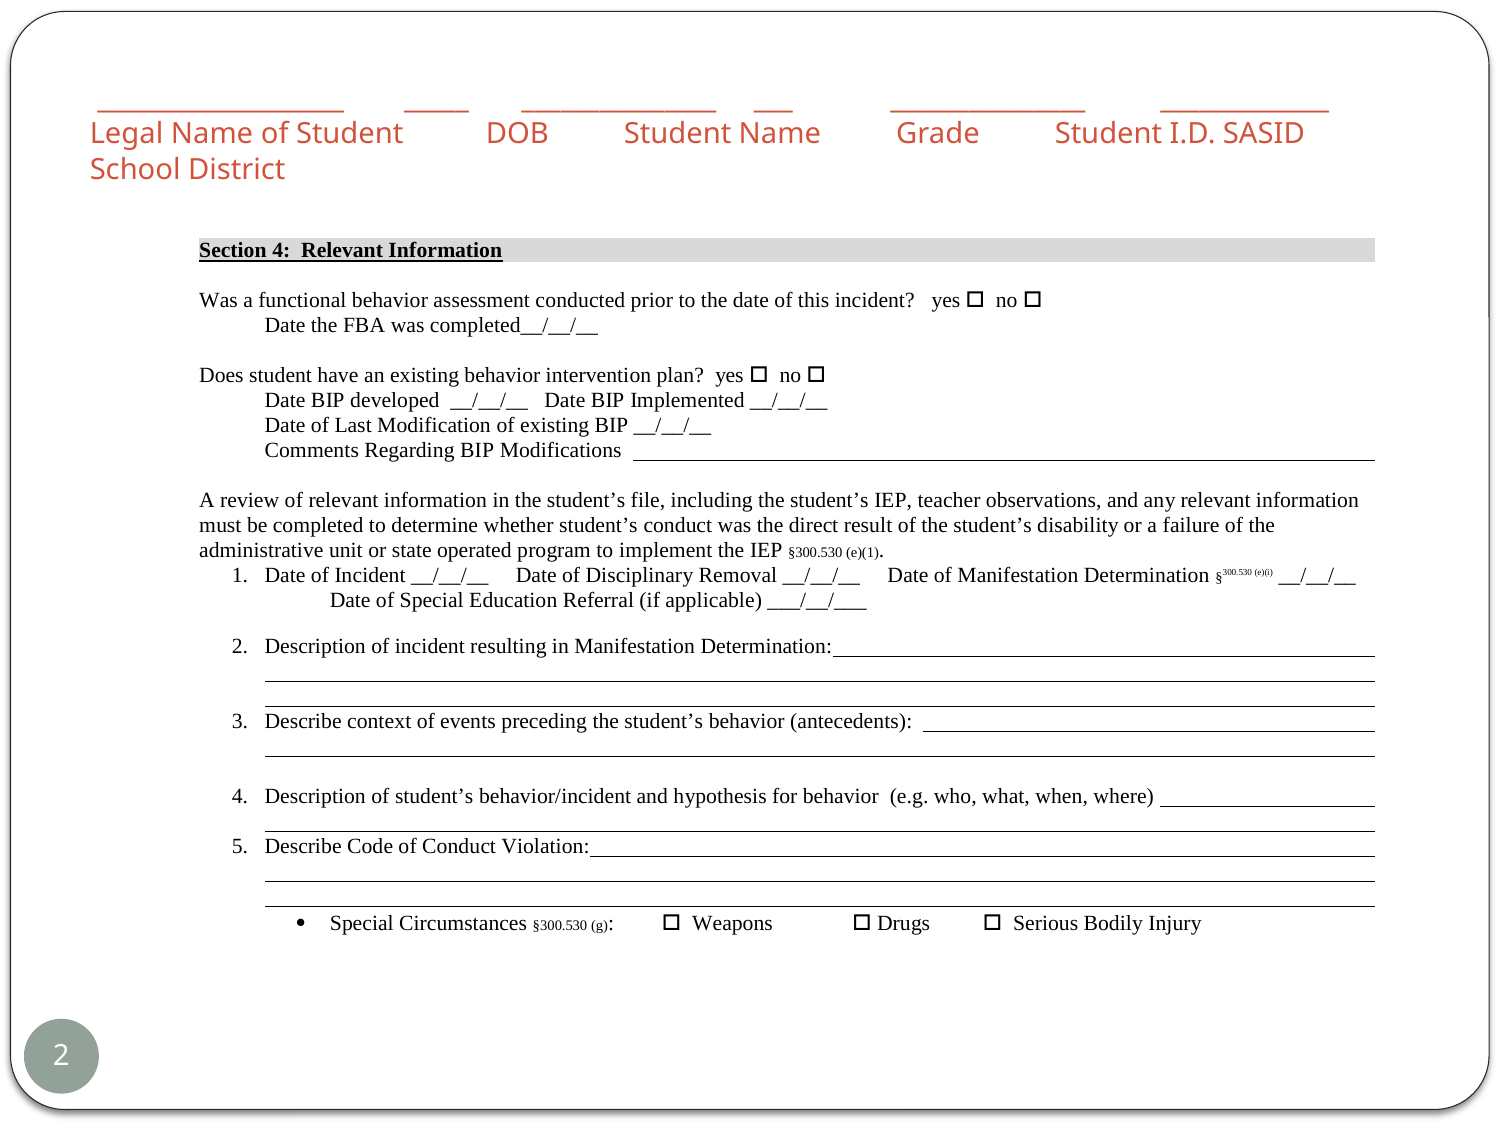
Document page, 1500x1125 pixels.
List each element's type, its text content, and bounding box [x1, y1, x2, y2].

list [198, 237, 1376, 988]
slide_number 2 [23, 1018, 99, 1094]
title ___________________ _____ _______________ ___ _______________ _____________ Legal Name of Student DOB Student Name Grade Student I.D. SASID School District [75, 45, 1425, 200]
